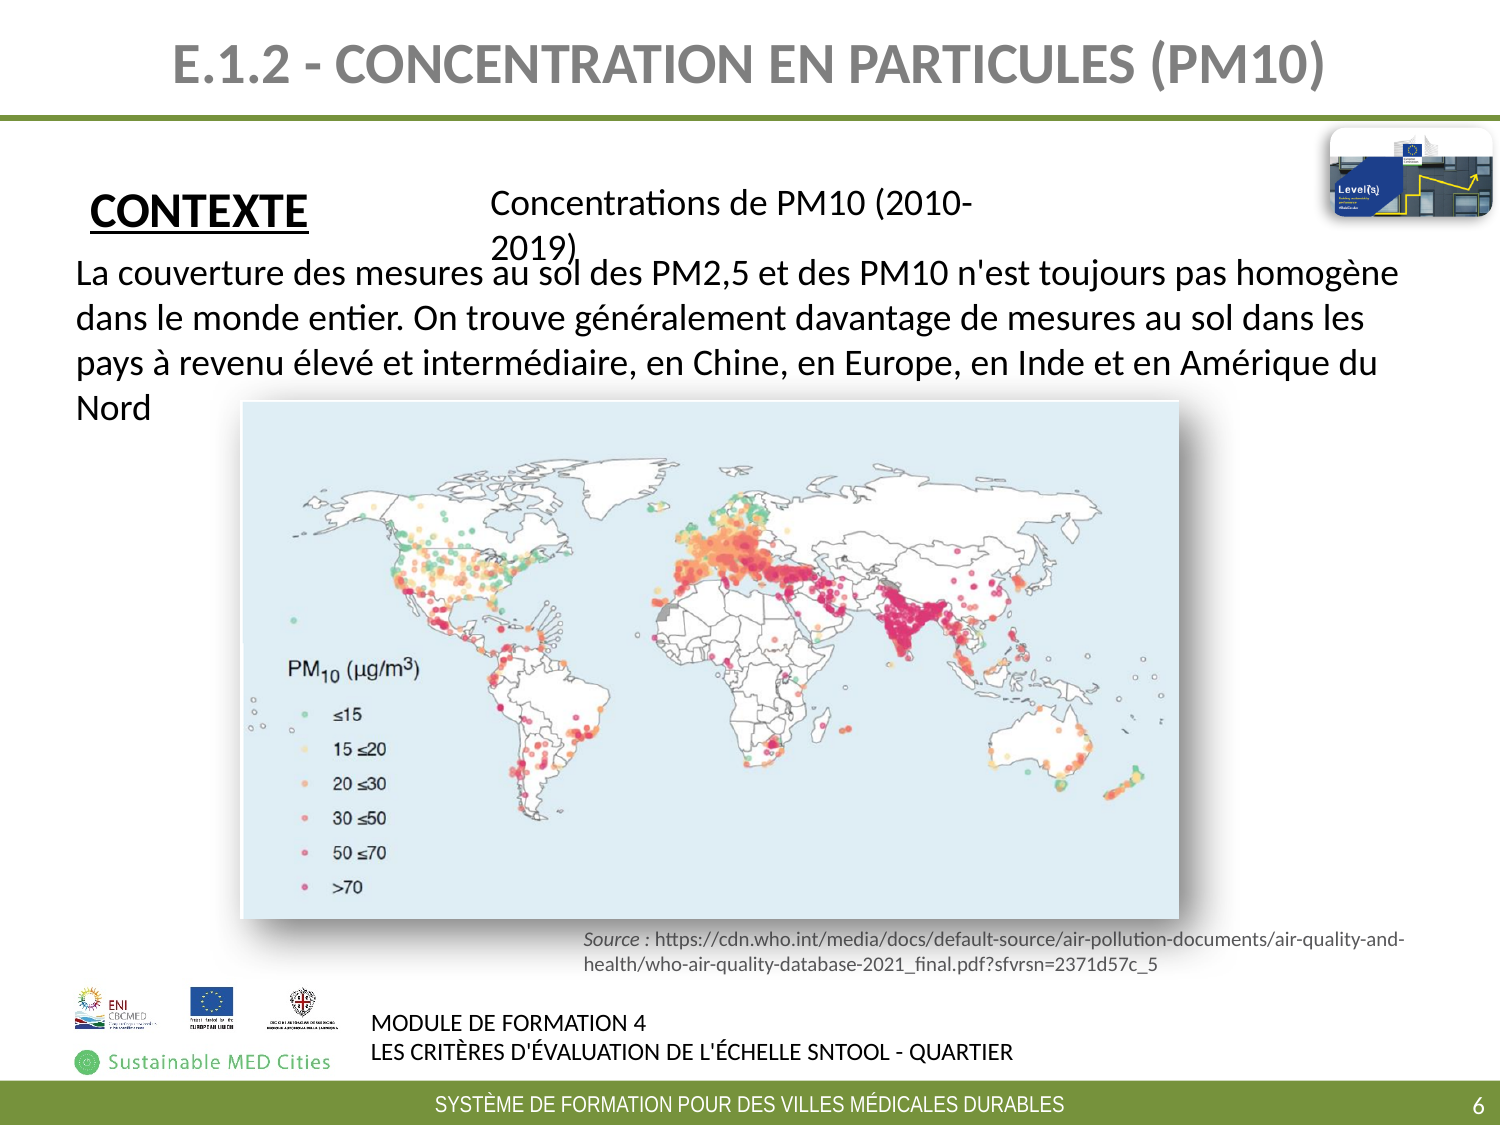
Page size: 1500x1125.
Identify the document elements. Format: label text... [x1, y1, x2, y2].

picture [62, 978, 356, 1080]
text_box Concentrations de PM10 (2010-2019) [475, 169, 1045, 240]
picture [240, 399, 1179, 920]
slide_number ‹#› [1399, 1074, 1500, 1125]
text_box Source : https://cdn.who.int/media/docs/default-source/air-pollution-documents/air-quality-and-health/who-air-quality-database-2021_final.pdf?sfvrsn=2371d57c_5 [568, 918, 1450, 984]
title E.1.2 - CONCENTRATION EN PARTICULES (PM10) [0, 0, 1500, 121]
text_box CONTEXTE [74, 169, 475, 240]
picture [1329, 127, 1493, 217]
text_box La couverture des mesures au sol des PM2,5 et des PM10 n'est toujours pas homogène dans le monde entier. On trouve généralement davantage de mesures au sol dans les pays à revenu élevé et intermédiaire, en Chine, en Europe, en Inde et en Amérique du Nord [60, 240, 1444, 436]
text_box CONTEXTE [1045, 169, 1425, 240]
